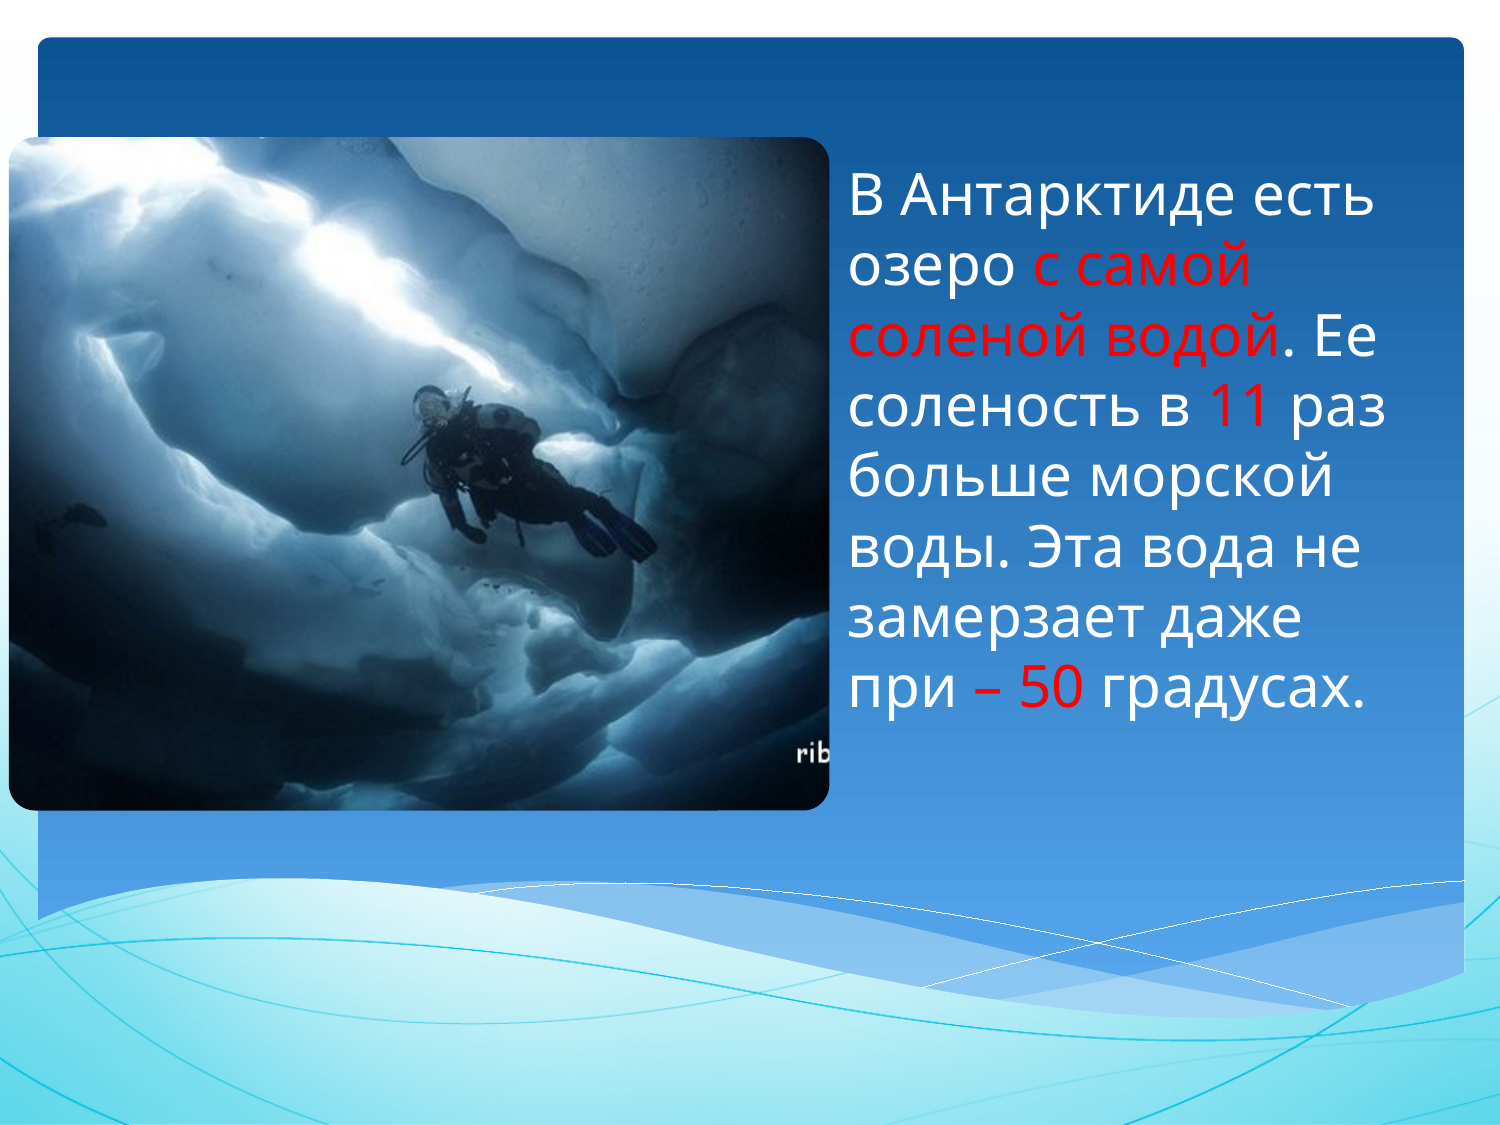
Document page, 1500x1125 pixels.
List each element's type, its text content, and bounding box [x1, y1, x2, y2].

list В Антарктиде есть озеро с самой соленой водой. Ее соленость в 11 раз больше морской воды. Эта вода не замерзает даже при – 50 градусах. [832, 149, 1425, 855]
picture [8, 136, 830, 811]
